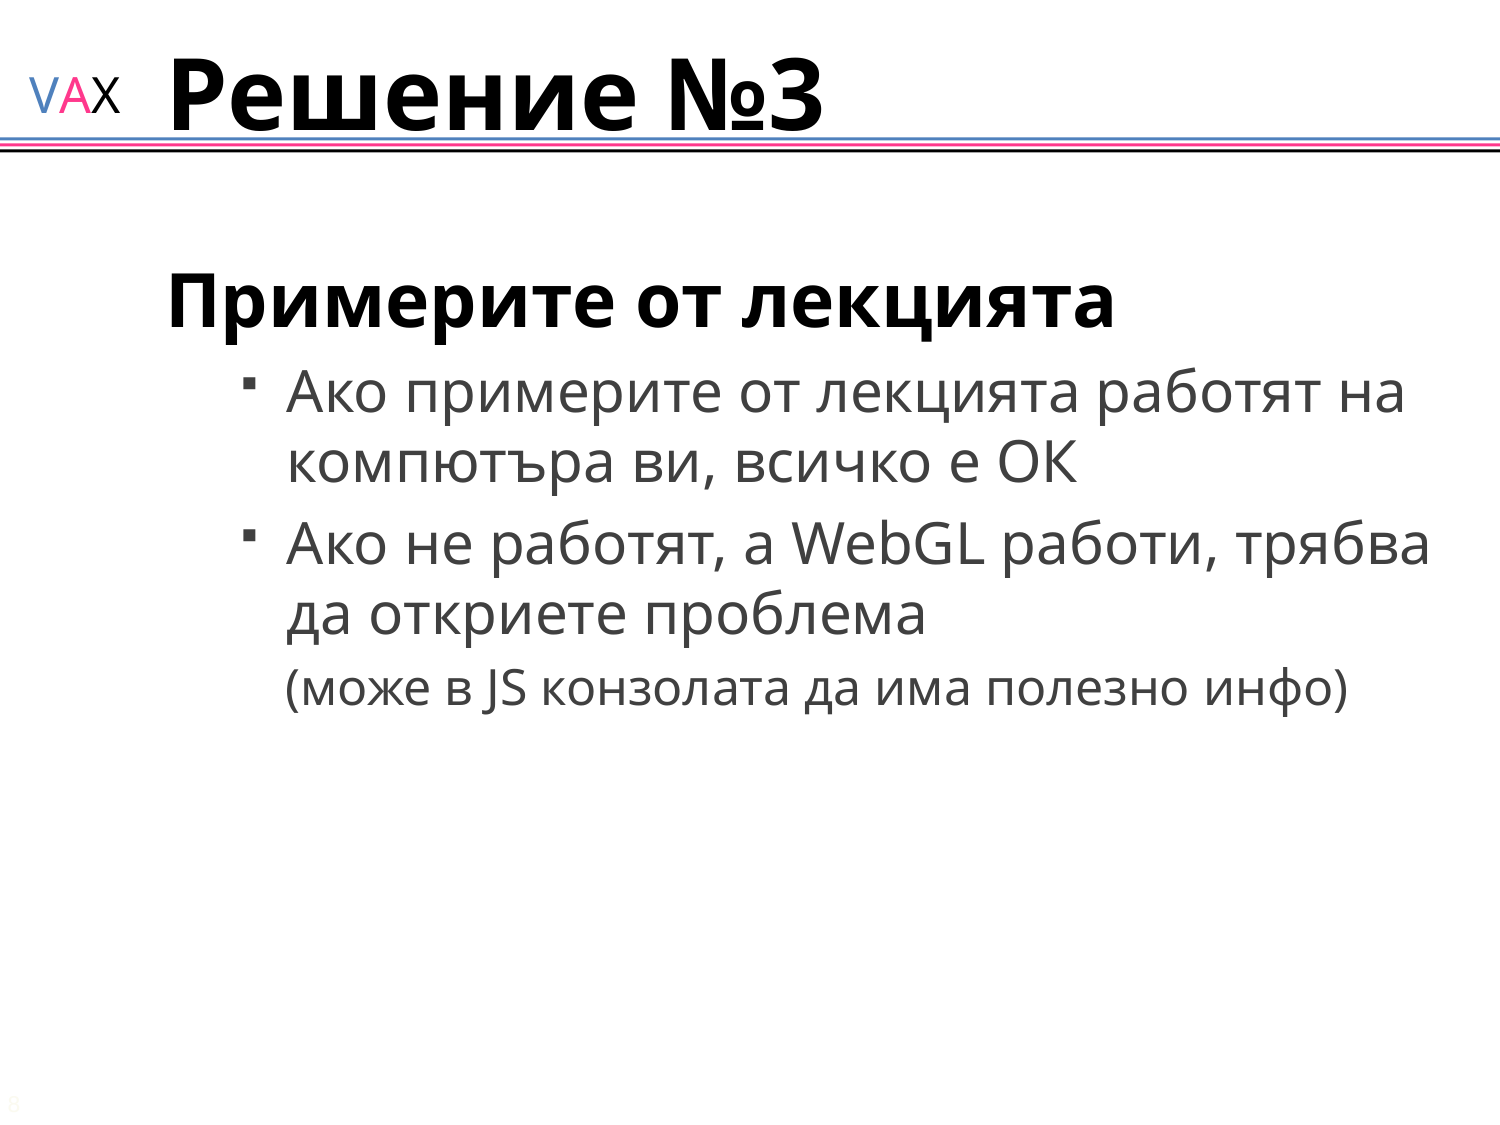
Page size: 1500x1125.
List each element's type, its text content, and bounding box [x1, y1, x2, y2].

list Примерите от лекцията Ако примерите от лекцията работят на компютъра ви, всичко е ОК Ако не работят, а WebGL работи, трябва да откриете проблема (може в JS конзолата да има полезно инфо) [150, 200, 1488, 1113]
title Решение №3 [0, 37, 1500, 144]
